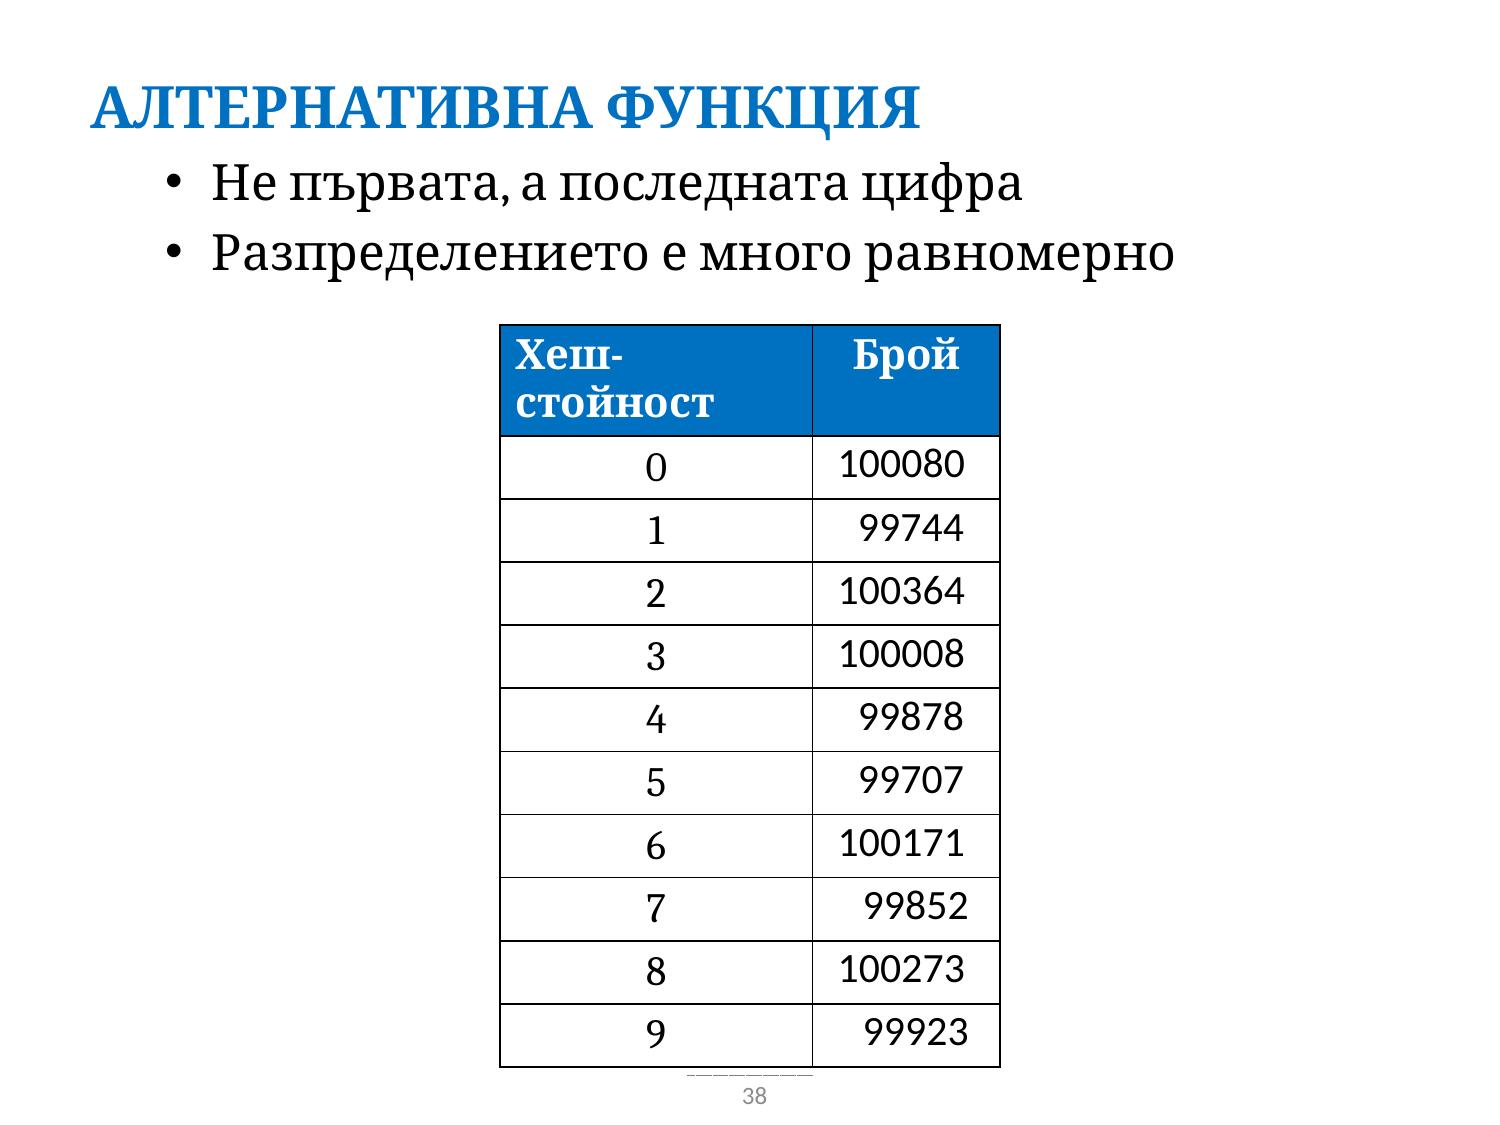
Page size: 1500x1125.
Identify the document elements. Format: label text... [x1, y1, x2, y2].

slide_number 38 [579, 1068, 930, 1125]
table_cell 100008 [813, 626, 999, 687]
table_cell 99744 [813, 500, 999, 561]
table_cell 4 [501, 689, 812, 751]
table_header Брой [813, 326, 999, 435]
table_cell 5 [501, 752, 812, 814]
table_cell 100273 [813, 942, 999, 1003]
list Алтернативна функция Не първата, а последната цифра Разпределението е много равномерно [75, 62, 1450, 1063]
table_cell 8 [501, 942, 812, 1003]
table_cell 100171 [813, 815, 999, 877]
table_cell 2 [501, 563, 812, 624]
table_cell 99852 [813, 878, 999, 940]
table_cell 100080 [813, 437, 999, 498]
table_cell 6 [501, 815, 812, 877]
table_cell 3 [501, 626, 812, 687]
table_cell 99878 [813, 689, 999, 751]
table_header Хеш-стойност [501, 326, 812, 435]
table_cell 9 [501, 1005, 812, 1066]
table_cell 7 [501, 878, 812, 940]
table_cell 0 [501, 437, 812, 498]
table_cell 99923 [813, 1005, 999, 1066]
table_cell 99707 [813, 752, 999, 814]
table_cell 1 [501, 500, 812, 561]
table_cell 100364 [813, 563, 999, 624]
